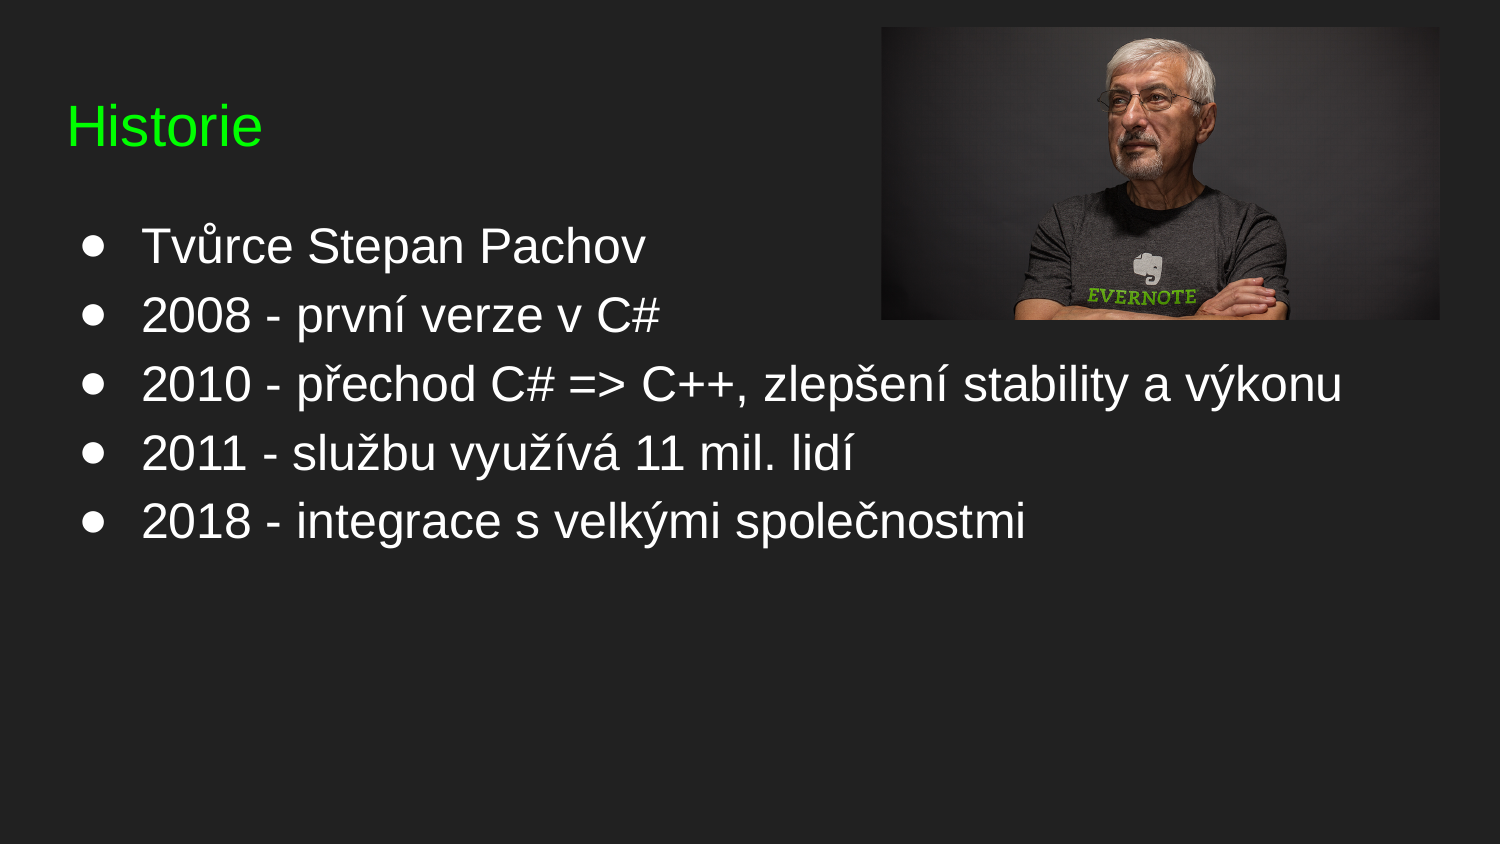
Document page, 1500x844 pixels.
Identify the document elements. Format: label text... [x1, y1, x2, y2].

list Tvůrce Stepan Pachov 2008 - první verze v C# 2010 - přechod C# => C++, zlepšení stability a výkonu 2011 - službu využívá 11 mil. lidí 2018 - integrace s velkými společnostmi [51, 189, 1449, 750]
picture [881, 27, 1440, 320]
title Historie [51, 72, 876, 167]
title Historie [1445, 72, 1449, 167]
